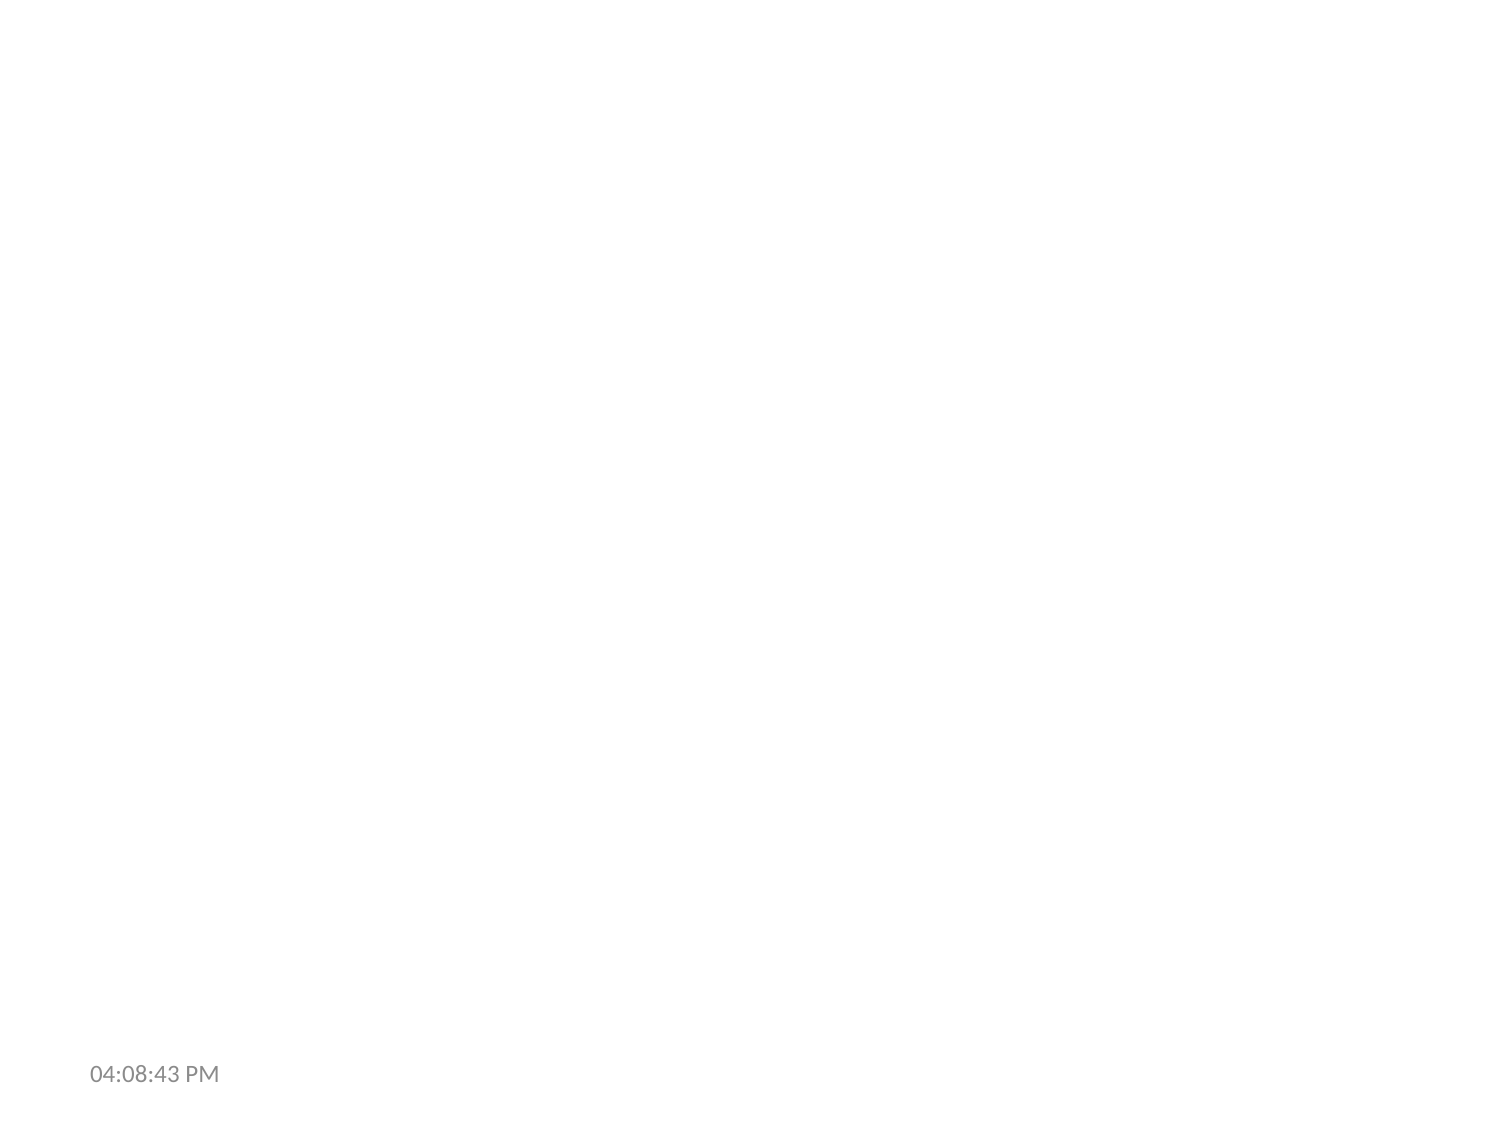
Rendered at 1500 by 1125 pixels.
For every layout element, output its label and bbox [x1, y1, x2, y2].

slide_number [75, 1042, 425, 1103]
